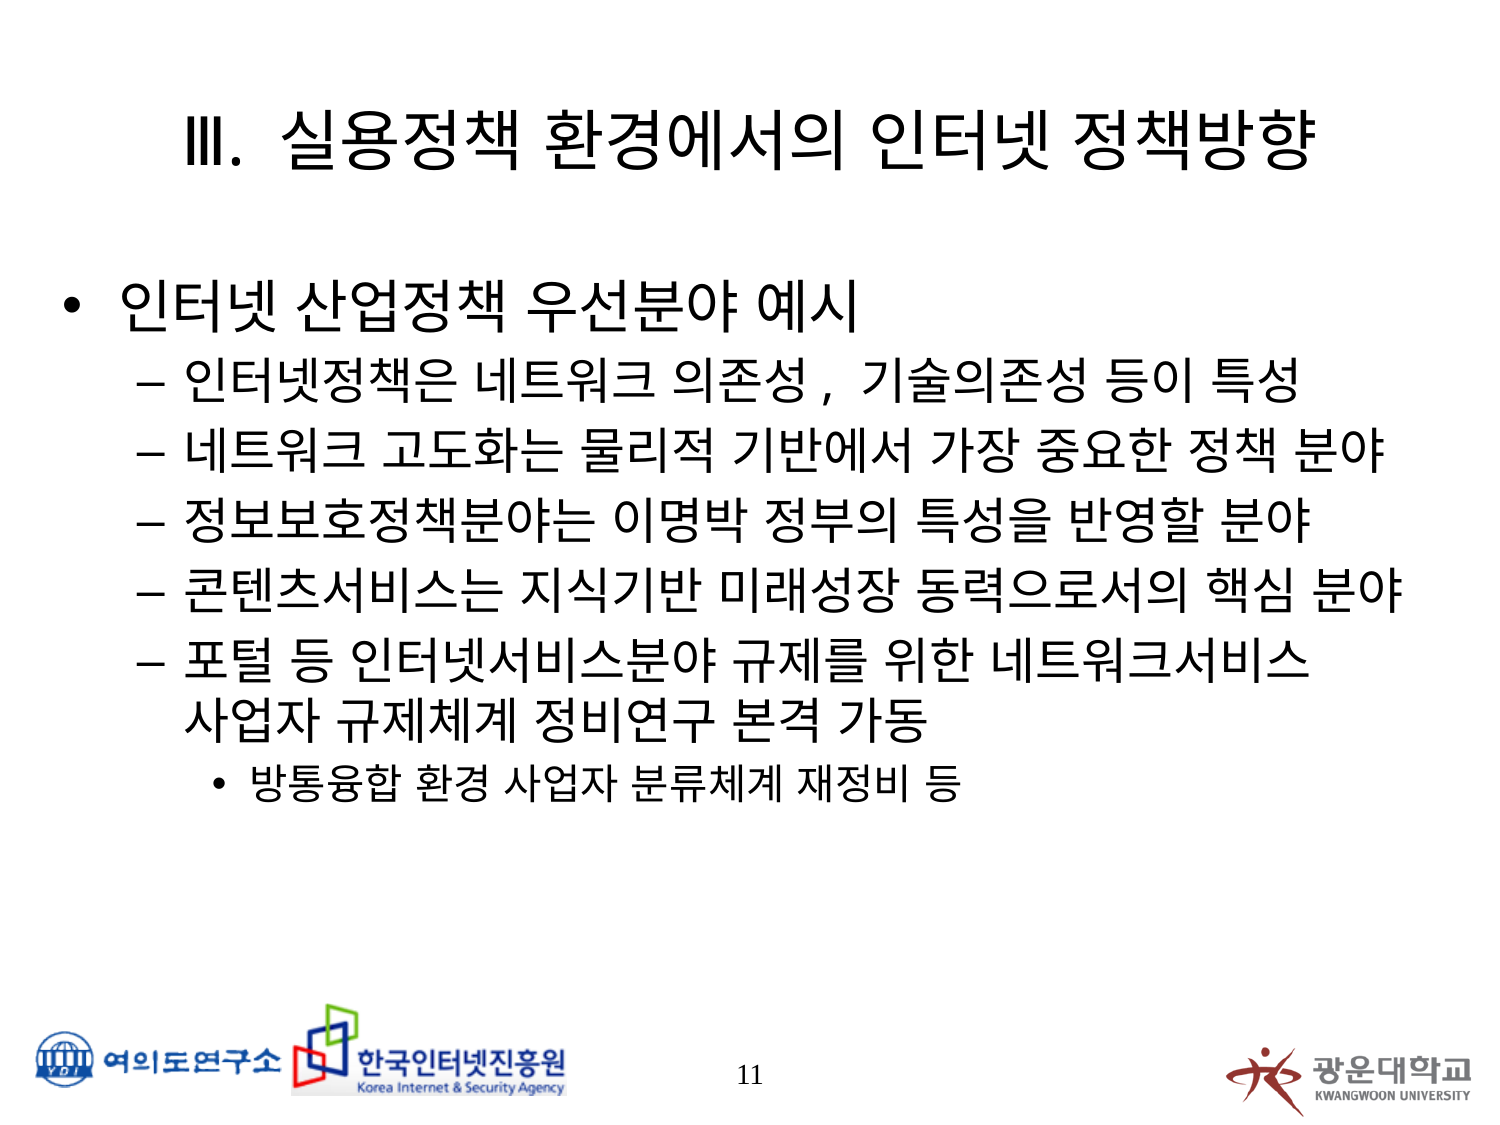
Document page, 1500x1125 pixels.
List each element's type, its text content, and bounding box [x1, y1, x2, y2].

picture [34, 1031, 283, 1088]
list 인터넷 산업정책 우선분야 예시 인터넷정책은 네트워크 의존성, 기술의존성 등이 특성 네트워크 고도화는 물리적 기반에서 가장 중요한 정책 분야 정보보호정책분야는 이명박 정부의 특성을 반영할 분야 콘텐츠서비스는 지식기반 미래성장 동력으로서의 핵심 분야 포털 등 인터넷서비스분야 규제를 위한 네트워크서비스 사업자 규제체계 정비연구 본격 가동 방통융합 환경 사업자 분류체계 재정비 등 [46, 262, 1454, 1005]
picture [291, 1003, 567, 1096]
picture [1218, 1042, 1485, 1125]
footer 11 [568, 1042, 988, 1103]
title Ⅲ. 실용정책 환경에서의 인터넷 정책방향 [75, 45, 1425, 233]
